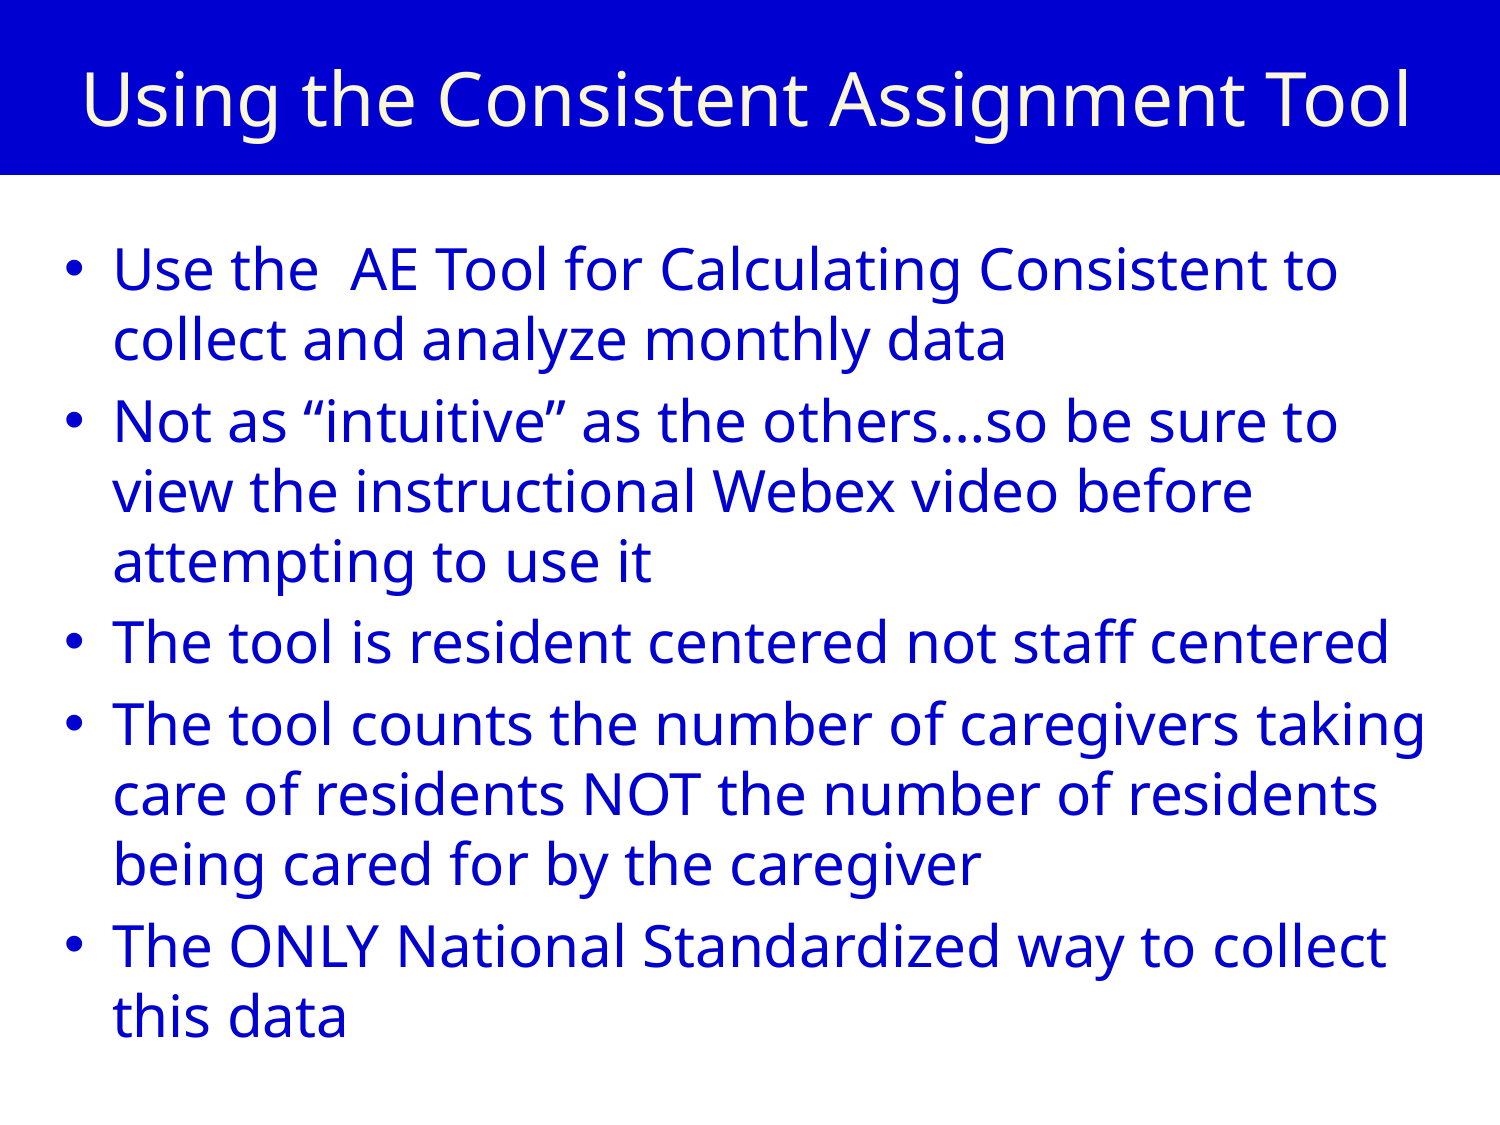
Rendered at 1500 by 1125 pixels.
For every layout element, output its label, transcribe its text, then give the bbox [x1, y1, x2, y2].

title Using the Consistent Assignment Tool [0, 0, 1500, 175]
text_box Use the AE Tool for Calculating Consistent to collect and analyze monthly data Not as “intuitive” as the others…so be sure to view the instructional Webex video before attempting to use it The tool is resident centered not staff centered The tool counts the number of caregivers taking care of residents NOT the number of residents being cared for by the caregiver The ONLY National Standardized way to collect this data [49, 224, 1475, 1050]
